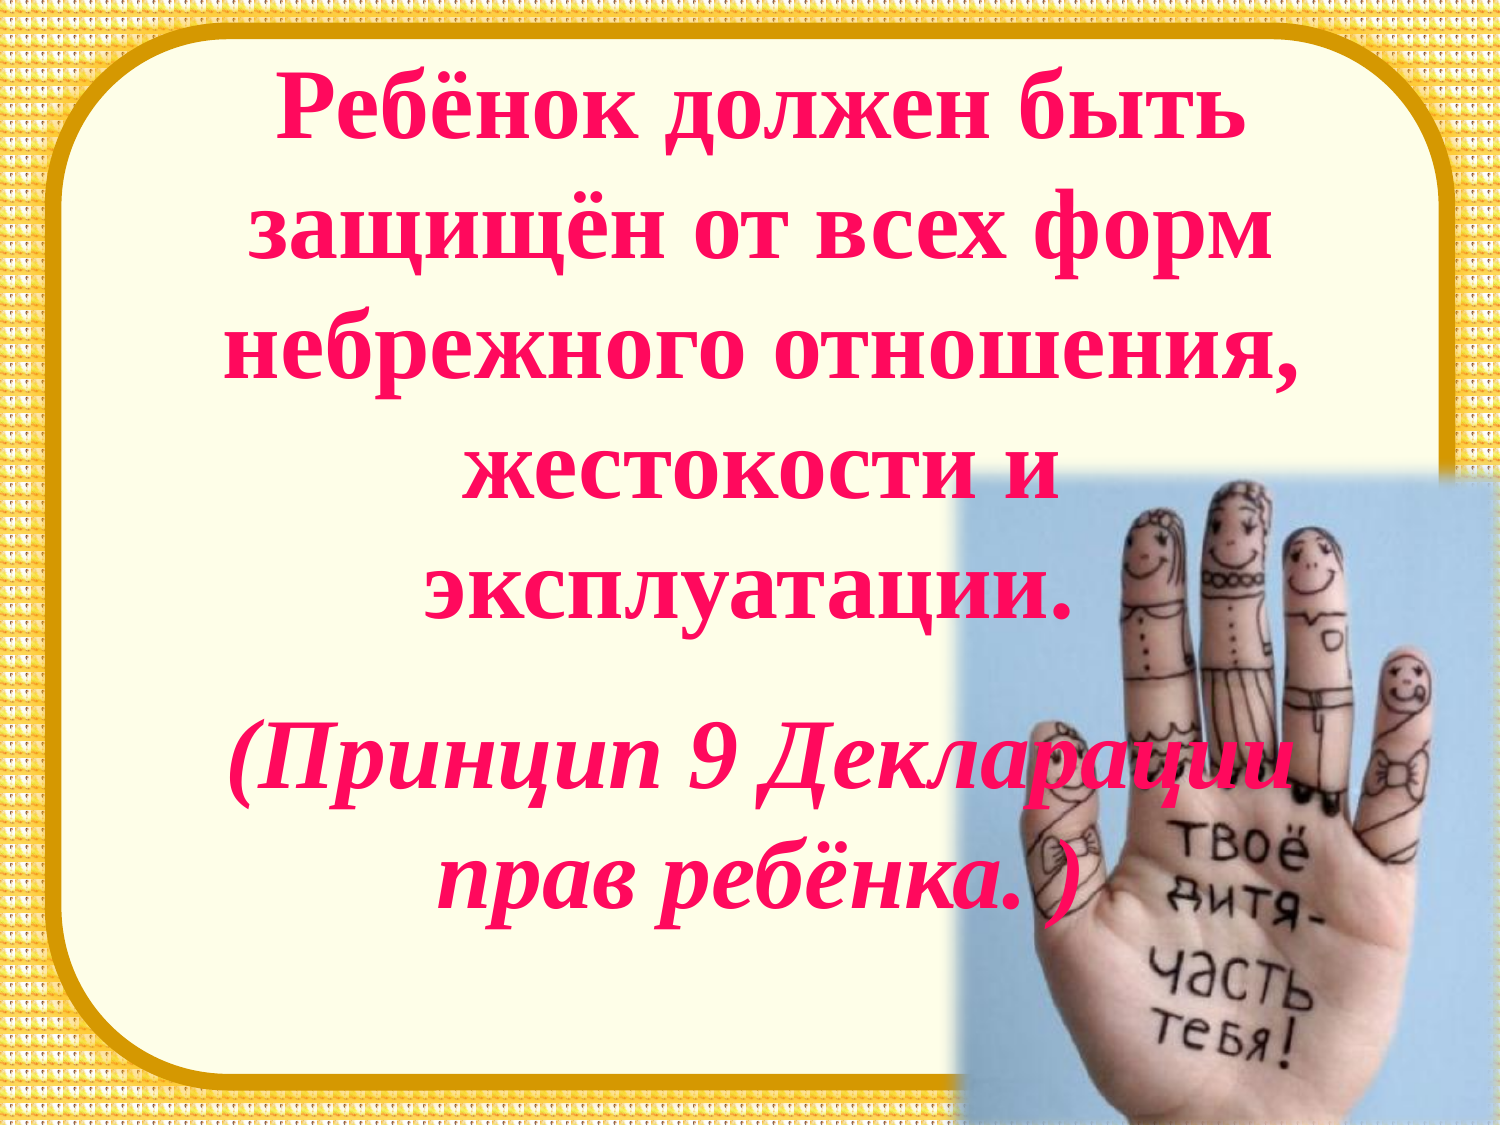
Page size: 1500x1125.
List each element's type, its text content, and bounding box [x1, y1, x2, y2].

picture [0, 0, 1500, 1125]
text_box Ребёнок должен быть защищён от всех форм небрежного отношения, жестокости и эксплуатации. (Принцип 9 Декларации прав ребёнка. ) [135, 30, 1388, 936]
